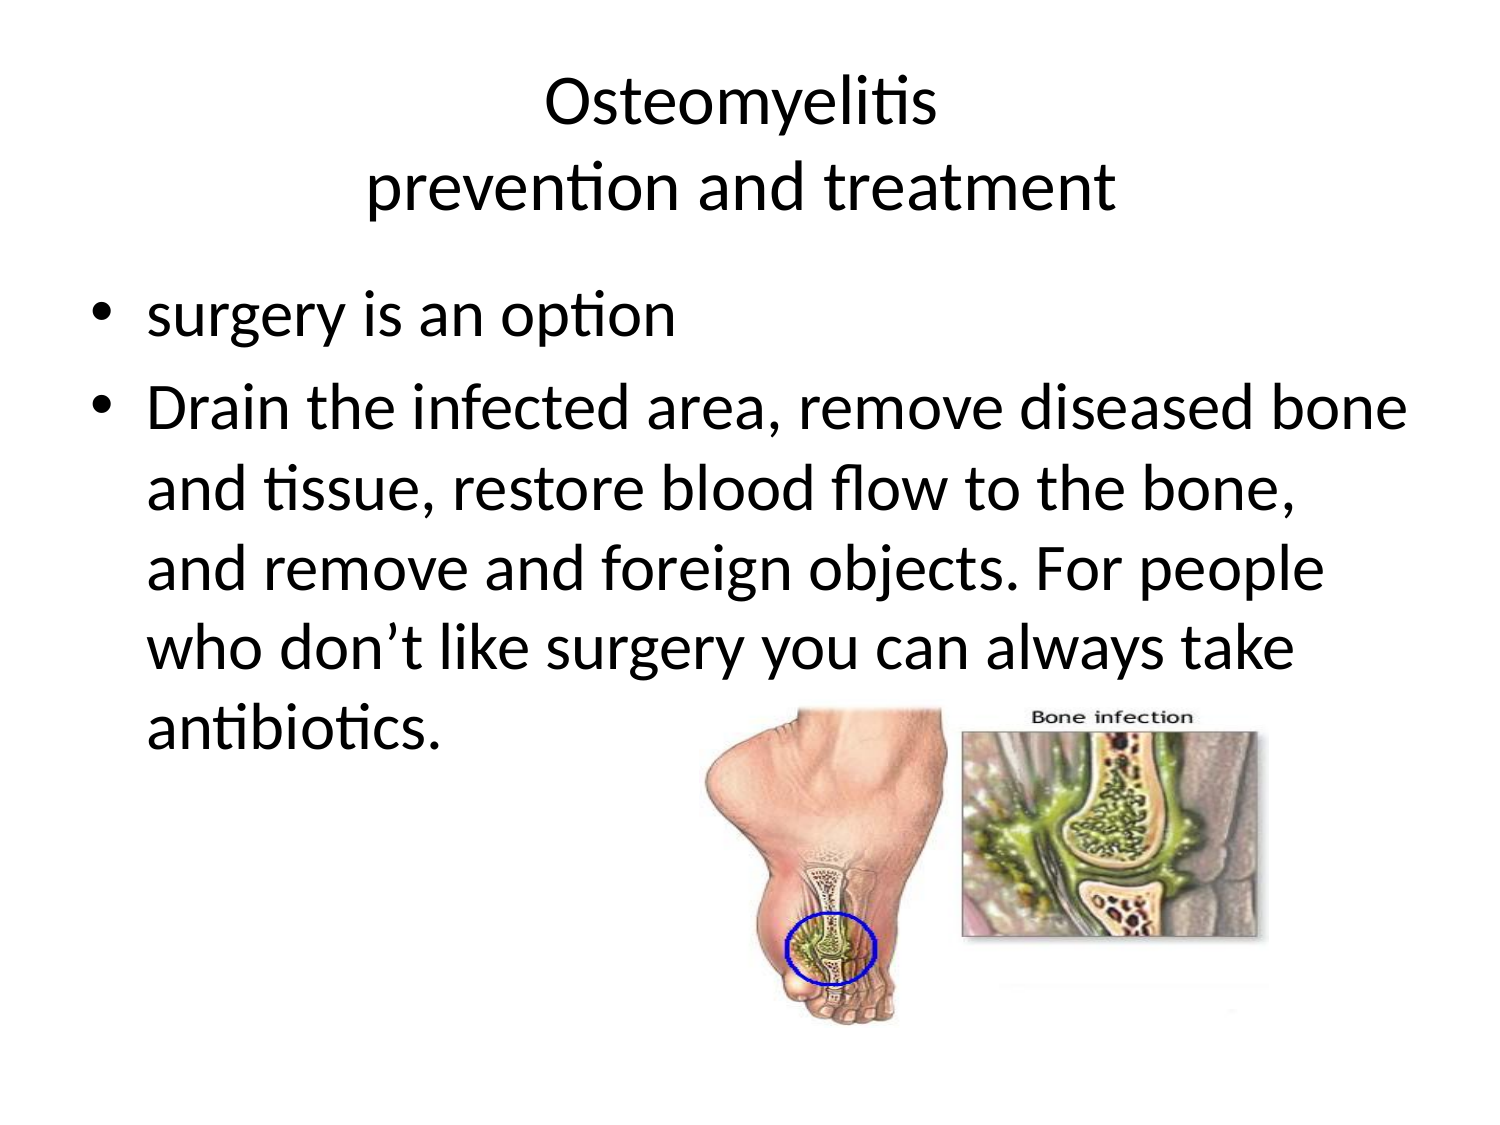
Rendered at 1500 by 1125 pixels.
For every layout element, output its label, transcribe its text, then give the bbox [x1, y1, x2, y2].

title Osteomyelitis prevention and treatment [75, 45, 1425, 233]
picture [699, 699, 1269, 1029]
list surgery is an option Drain the infected area, remove diseased bone and tissue, restore blood flow to the bone, and remove and foreign objects. For people who don’t like surgery you can always take antibiotics. [75, 262, 1425, 1005]
